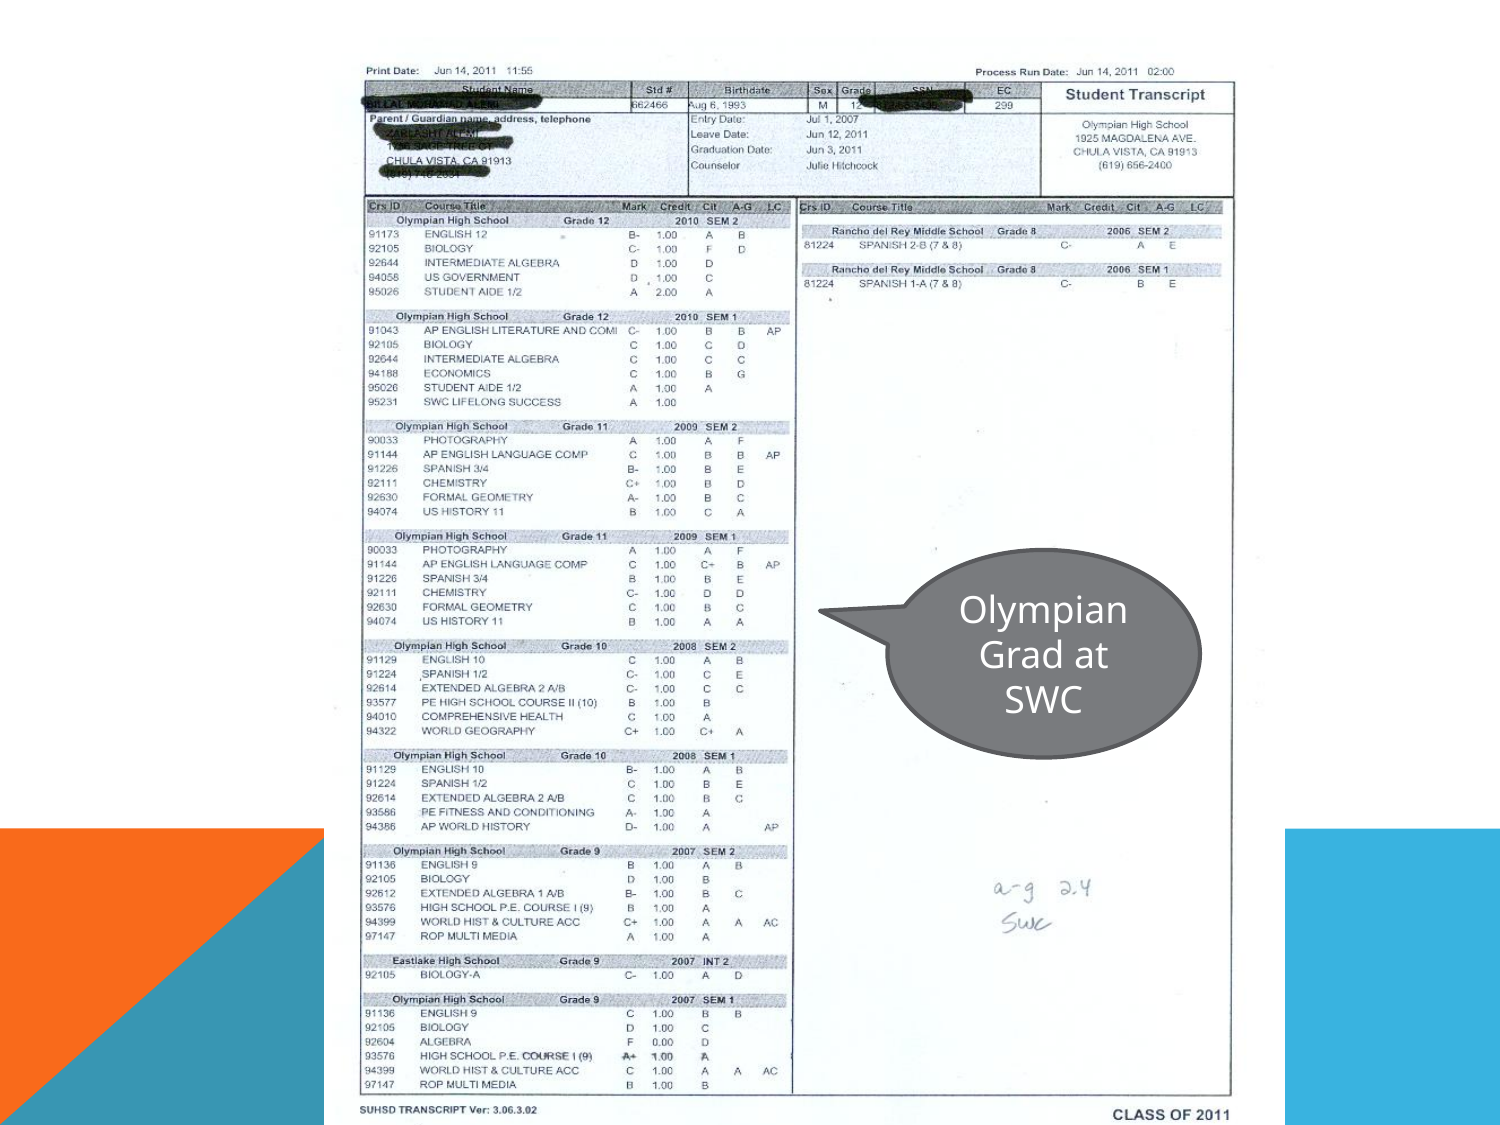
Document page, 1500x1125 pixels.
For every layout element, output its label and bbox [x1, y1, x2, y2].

picture [324, 37, 1286, 1125]
